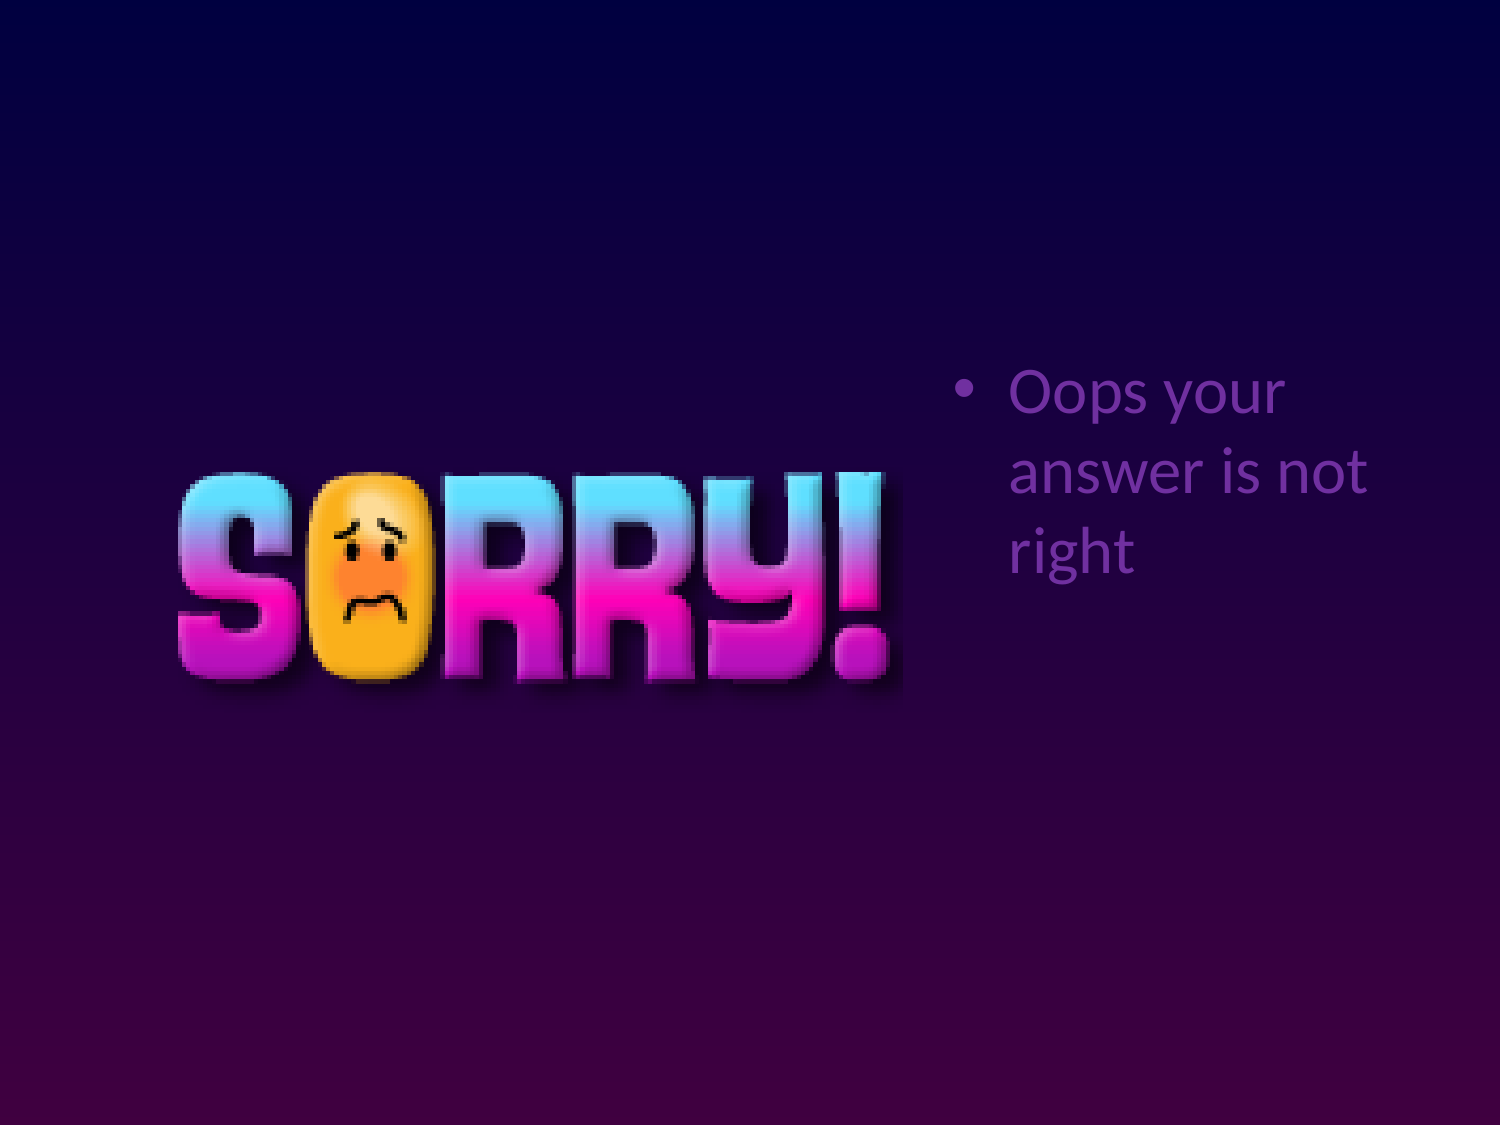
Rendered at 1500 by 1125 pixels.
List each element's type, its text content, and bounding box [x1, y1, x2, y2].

picture [140, 222, 903, 985]
list Oops your answer is not right [937, 339, 1425, 1005]
